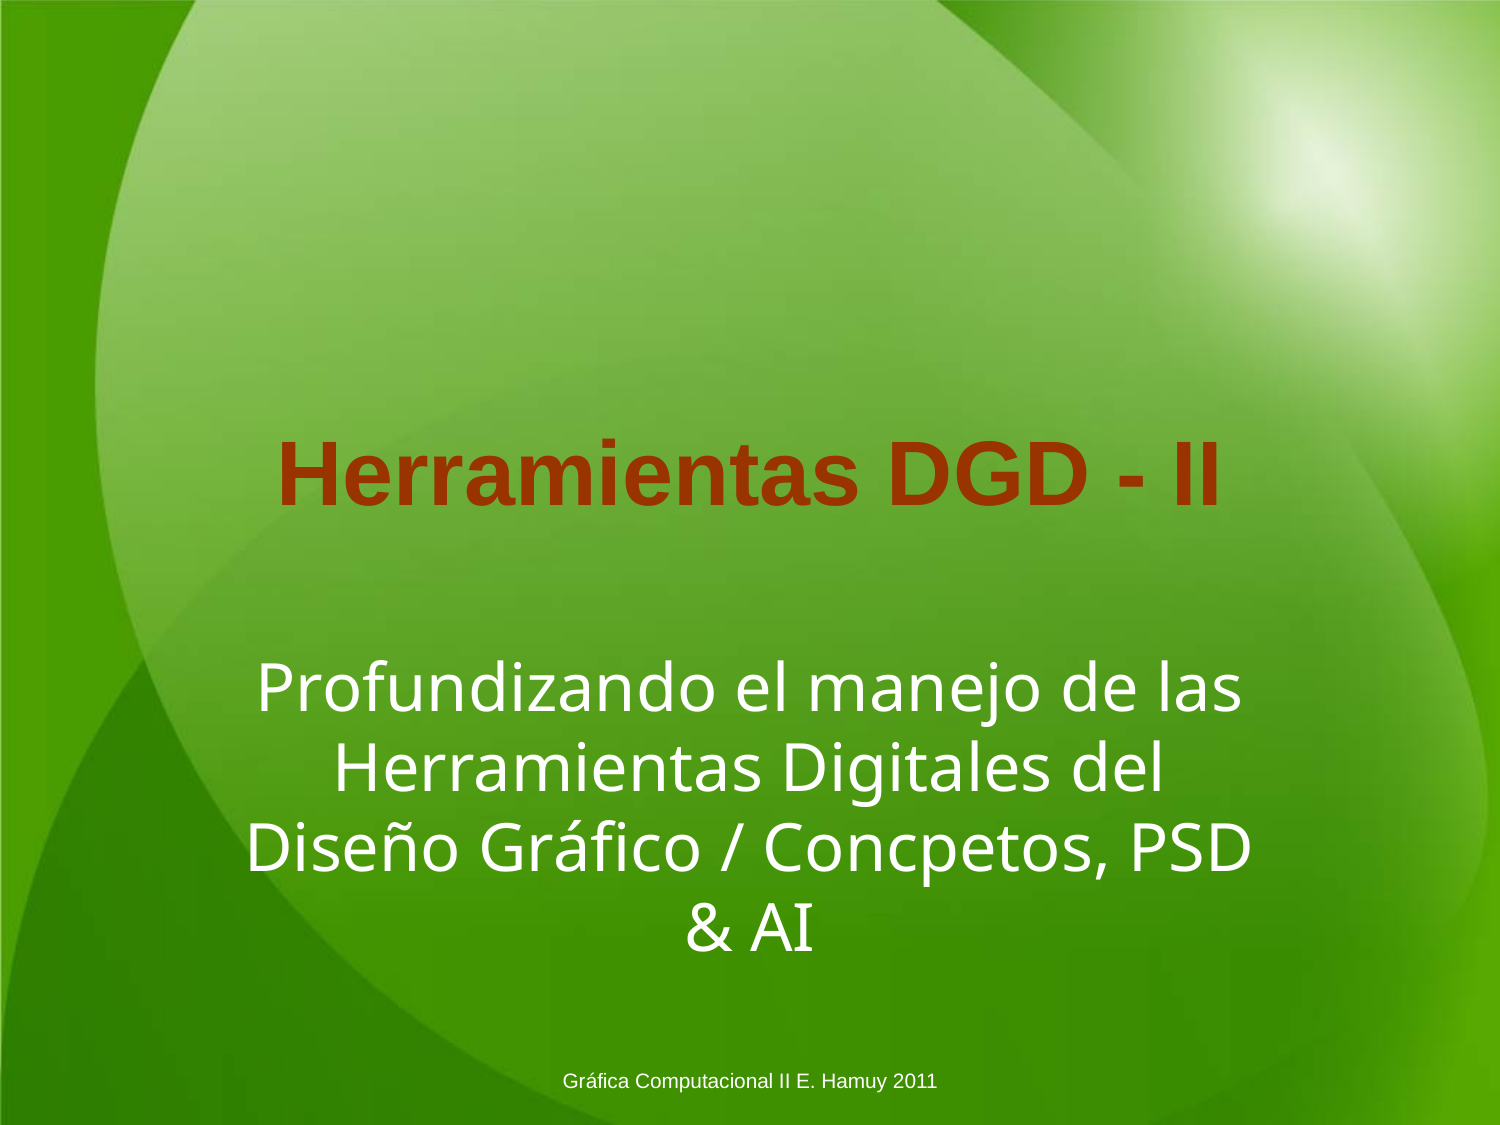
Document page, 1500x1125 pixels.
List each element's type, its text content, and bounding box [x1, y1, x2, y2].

picture [0, 0, 1500, 1125]
title Herramientas DGD - II [112, 374, 1388, 563]
subtitle Profundizando el manejo de las Herramientas Digitales del Diseño Gráfico / Concpetos, PSD & AI [224, 637, 1276, 926]
footer Gráfica Computacional II E. Hamuy 2011 [512, 1024, 988, 1101]
